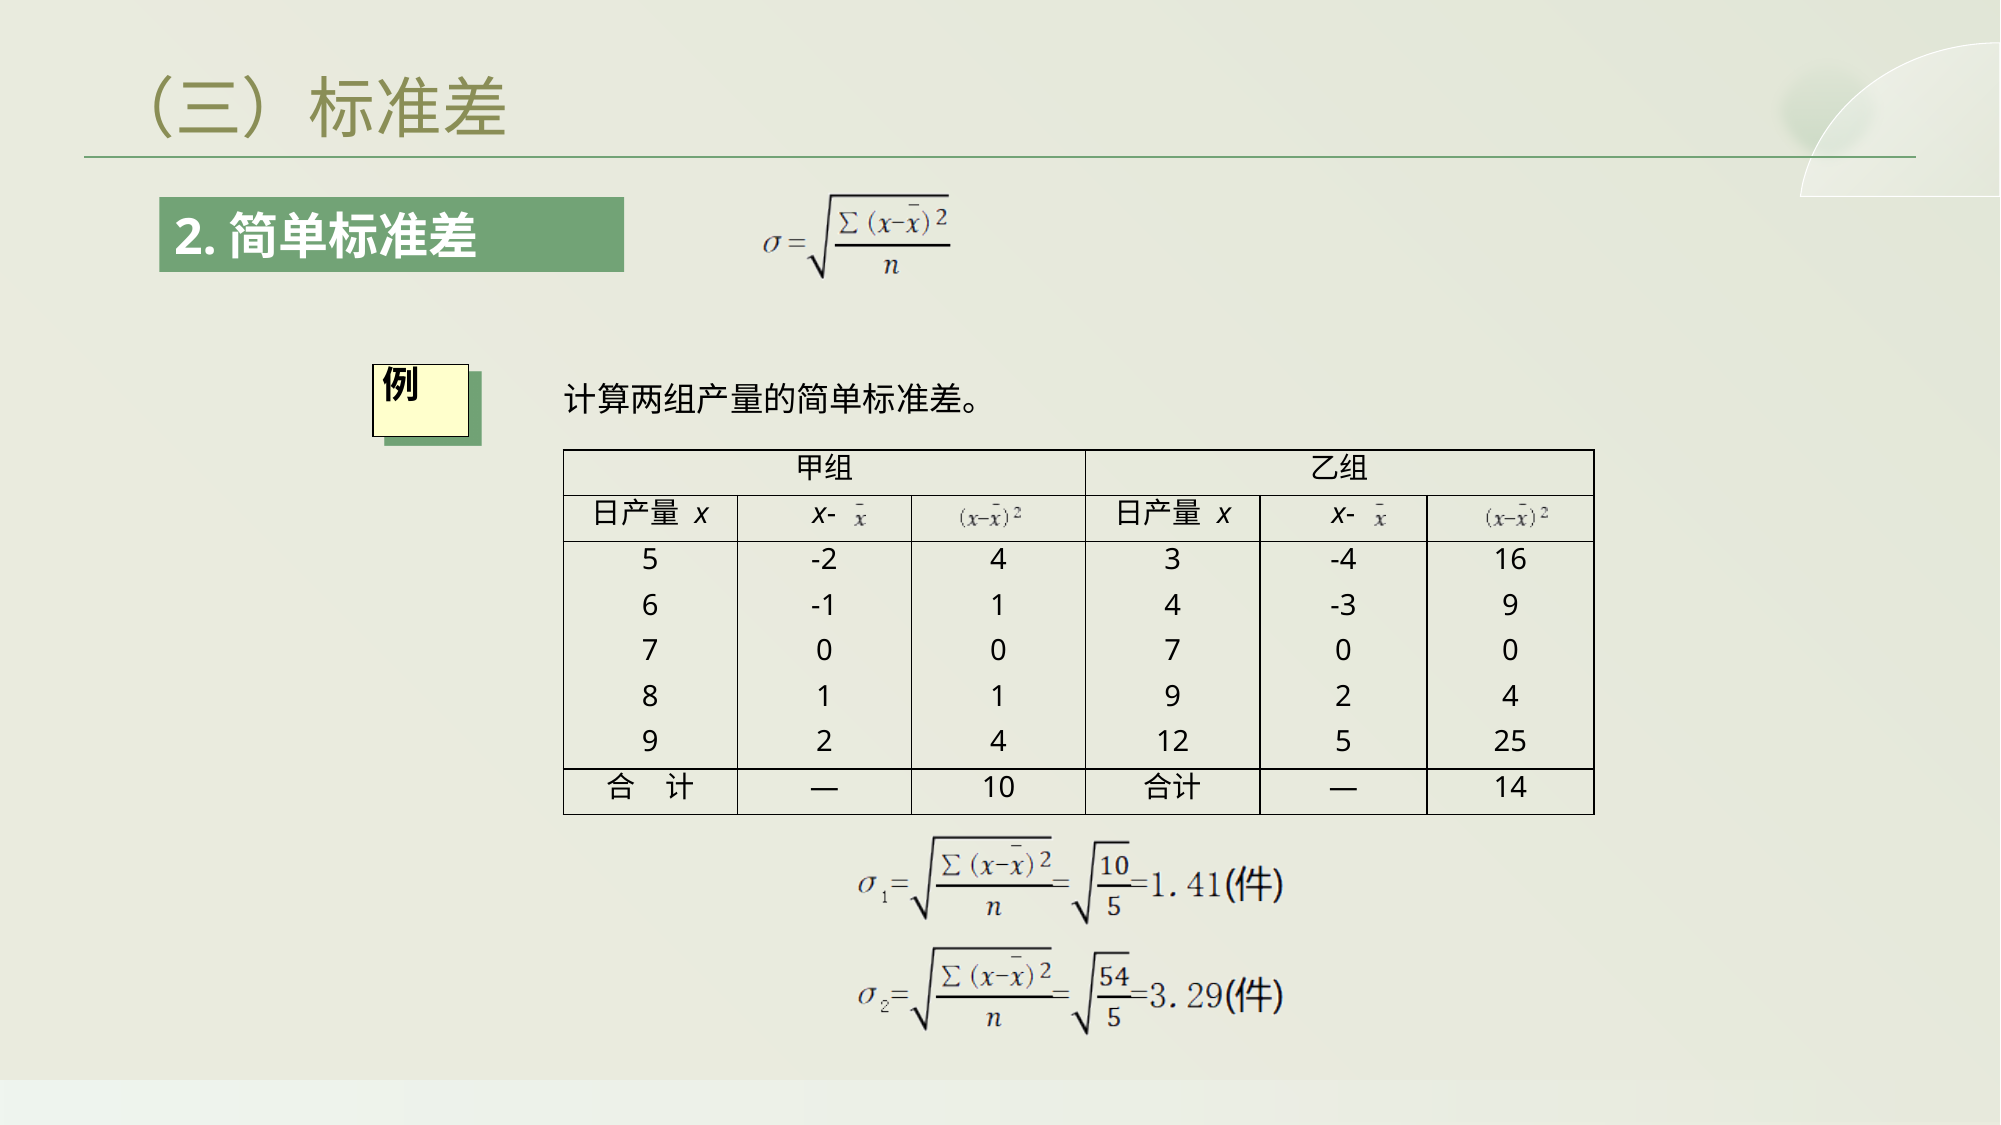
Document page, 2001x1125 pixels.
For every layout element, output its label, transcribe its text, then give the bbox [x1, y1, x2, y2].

table_cell 25 [1428, 724, 1593, 768]
table_cell x- [738, 496, 911, 541]
text_box 2.简单标准差 [159, 197, 625, 272]
table_header 乙组 [1086, 451, 1593, 495]
table_cell 4 [912, 542, 1085, 587]
table_cell 3 [1086, 542, 1259, 587]
table_cell [912, 496, 1085, 541]
picture [814, 828, 1335, 1044]
table_cell — [738, 770, 911, 814]
table_cell 6 [564, 587, 737, 632]
table_cell — [1261, 770, 1426, 814]
table_cell 16 [1428, 542, 1593, 587]
table_cell 5 [564, 542, 737, 587]
table_cell 1 [912, 587, 1085, 632]
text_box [367, 353, 498, 437]
table_cell 0 [1261, 632, 1426, 678]
table_cell 10 [912, 770, 1085, 814]
table_header 甲组 [564, 451, 1085, 495]
picture [956, 499, 1021, 531]
table_cell 12 [1086, 724, 1259, 768]
text_box （三）标准差 [108, 62, 1892, 134]
table_cell -4 [1261, 542, 1426, 587]
table_cell [1428, 496, 1593, 541]
table_cell 9 [564, 724, 737, 768]
picture [854, 499, 866, 531]
table_cell 14 [1428, 770, 1593, 814]
table_cell 2 [1261, 678, 1426, 724]
table_cell 1 [738, 678, 911, 724]
table_cell 4 [1086, 587, 1259, 632]
table_cell 合计 [1086, 770, 1259, 814]
table_cell -3 [1261, 587, 1426, 632]
table_cell 0 [738, 632, 911, 678]
table_cell 9 [1086, 678, 1259, 724]
table_cell -1 [738, 587, 911, 632]
picture [1482, 499, 1548, 531]
table_cell 9 [1428, 587, 1593, 632]
table_cell 7 [1086, 632, 1259, 678]
table_cell 合 计 [564, 770, 737, 814]
picture [1374, 499, 1386, 531]
table_cell 0 [1428, 632, 1593, 678]
table_cell 日产量 x [564, 496, 737, 541]
table_cell 4 [1428, 678, 1593, 724]
text_box 计算两组产量的简单标准差。 [549, 377, 1021, 426]
table_cell 8 [564, 678, 737, 724]
table_cell x- [1261, 496, 1426, 541]
table_cell -2 [738, 542, 911, 587]
table_cell 0 [912, 632, 1085, 678]
table_cell 5 [1261, 724, 1426, 768]
table_cell 日产量 x [1086, 496, 1259, 541]
table_cell 7 [564, 632, 737, 678]
table_cell 1 [912, 678, 1085, 724]
table_cell 2 [738, 724, 911, 768]
table_cell 4 [912, 724, 1085, 768]
picture [722, 179, 998, 290]
